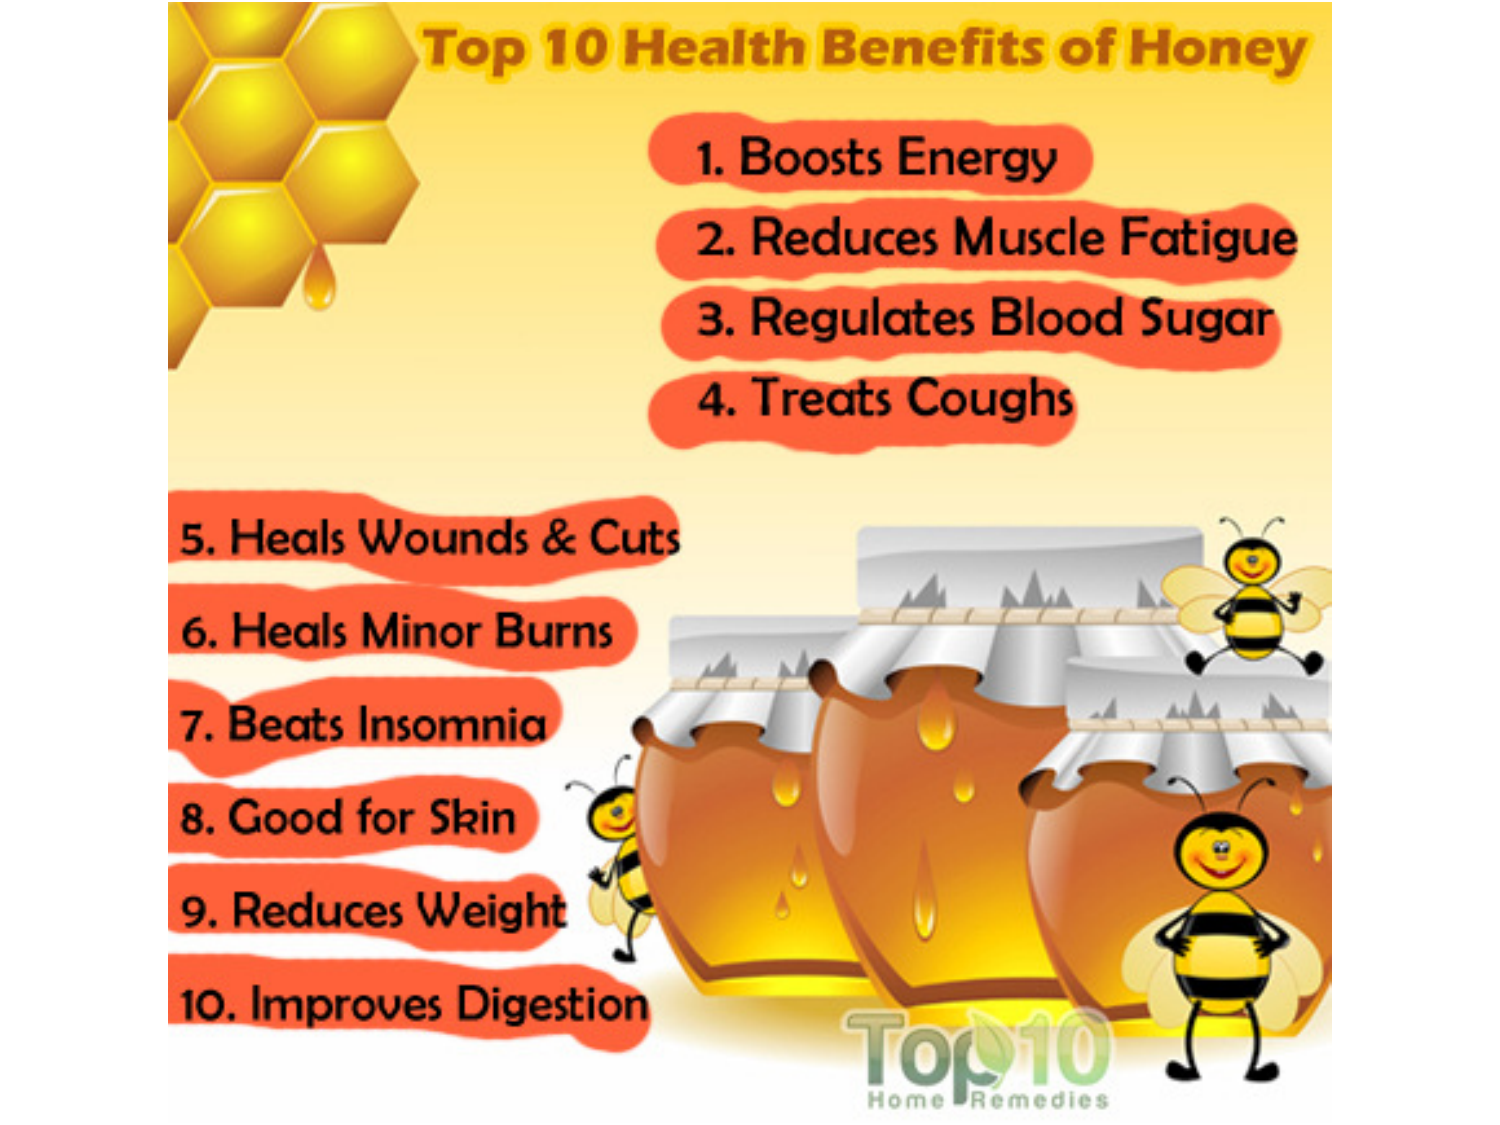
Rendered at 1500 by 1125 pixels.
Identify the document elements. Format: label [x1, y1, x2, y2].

picture [168, 2, 1332, 1123]
